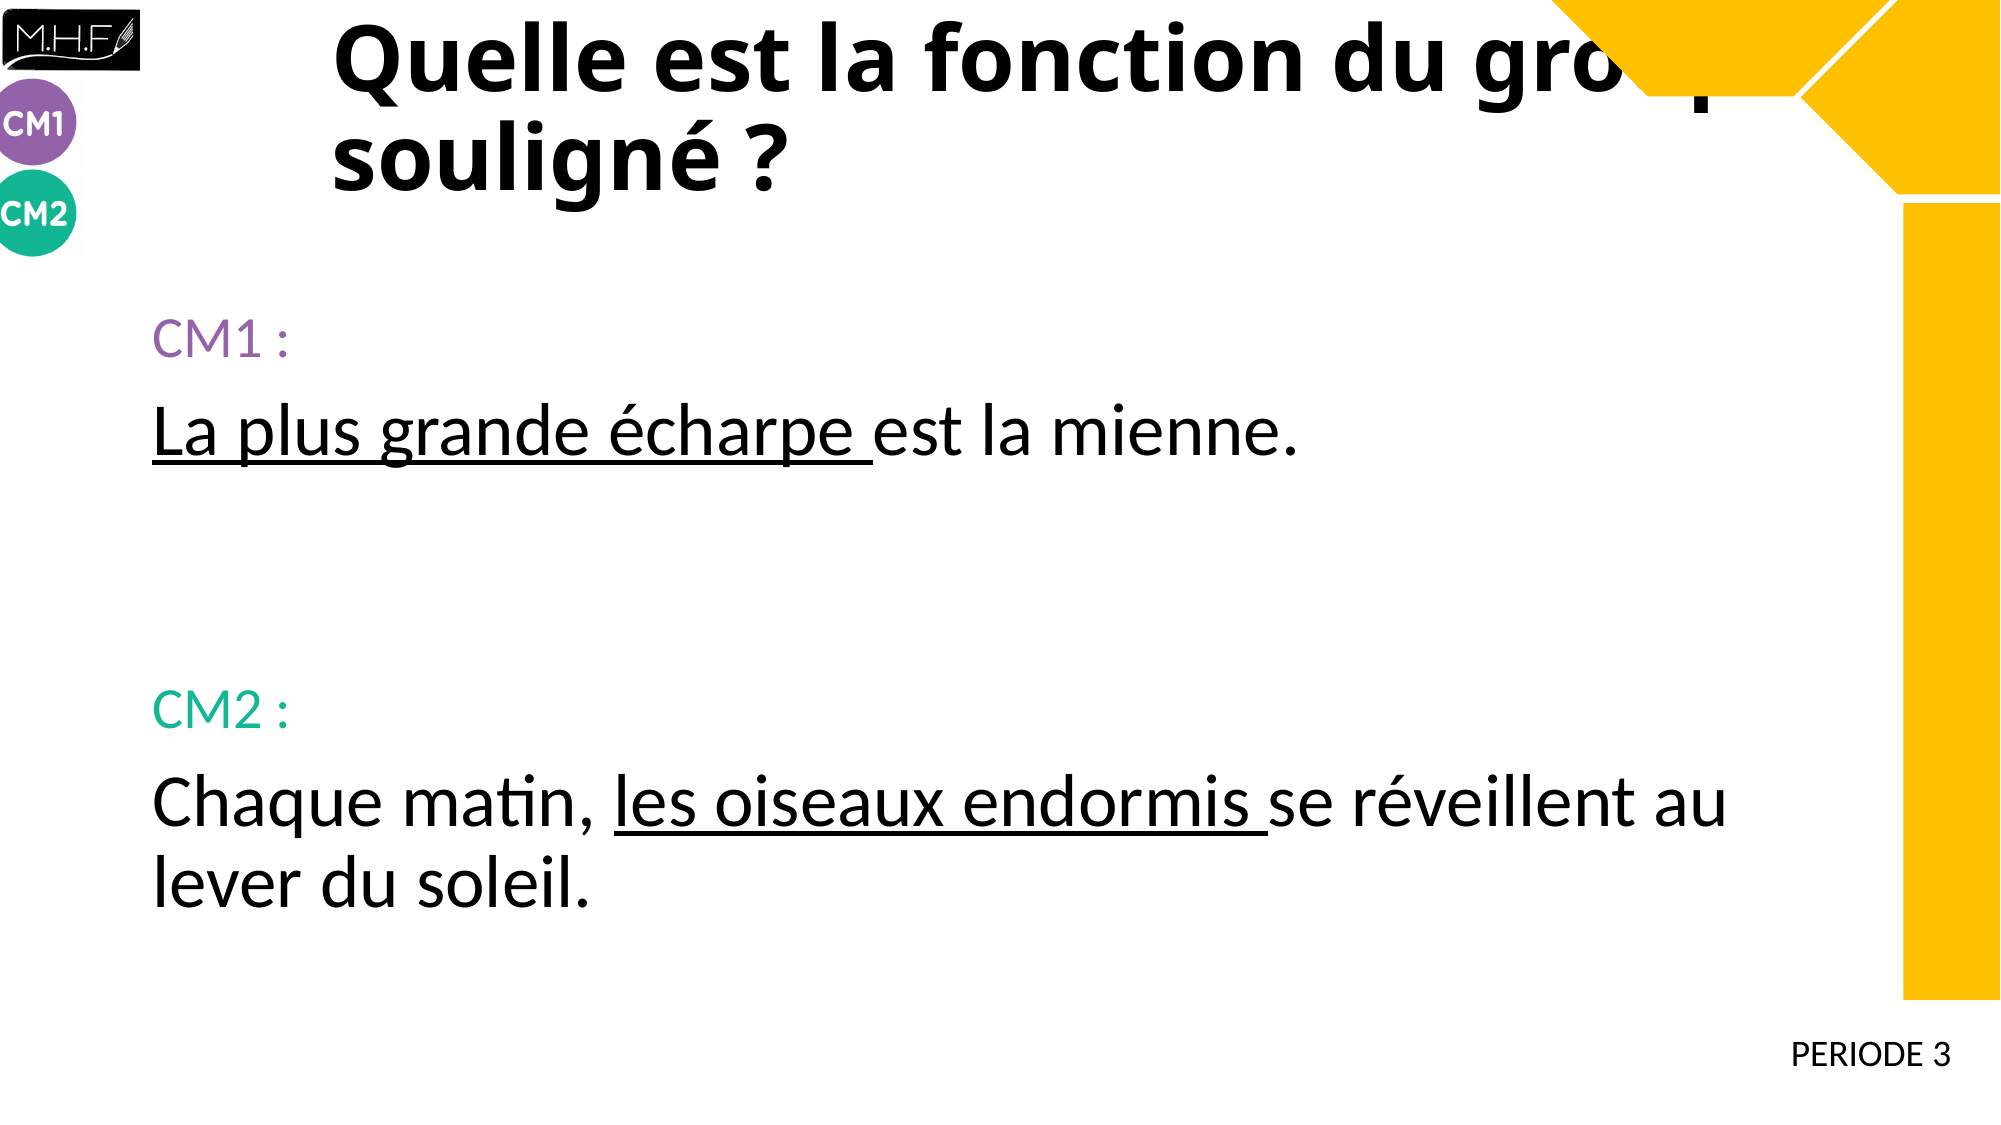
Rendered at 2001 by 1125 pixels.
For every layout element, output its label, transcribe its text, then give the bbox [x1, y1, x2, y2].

text_box PERIODE 3 [1362, 1021, 1967, 1082]
list CM1 : La plus grande écharpe est la mienne. CM2 : Chaque matin, les oiseaux endormis se réveillent au lever du soleil. [137, 299, 1863, 1014]
title Quelle est la fonction du groupe souligné ? [316, 3, 1863, 221]
text_box [1549, 0, 1892, 98]
text_box [1799, 0, 2000, 196]
text_box [1902, 202, 2000, 1001]
picture [0, 7, 140, 259]
